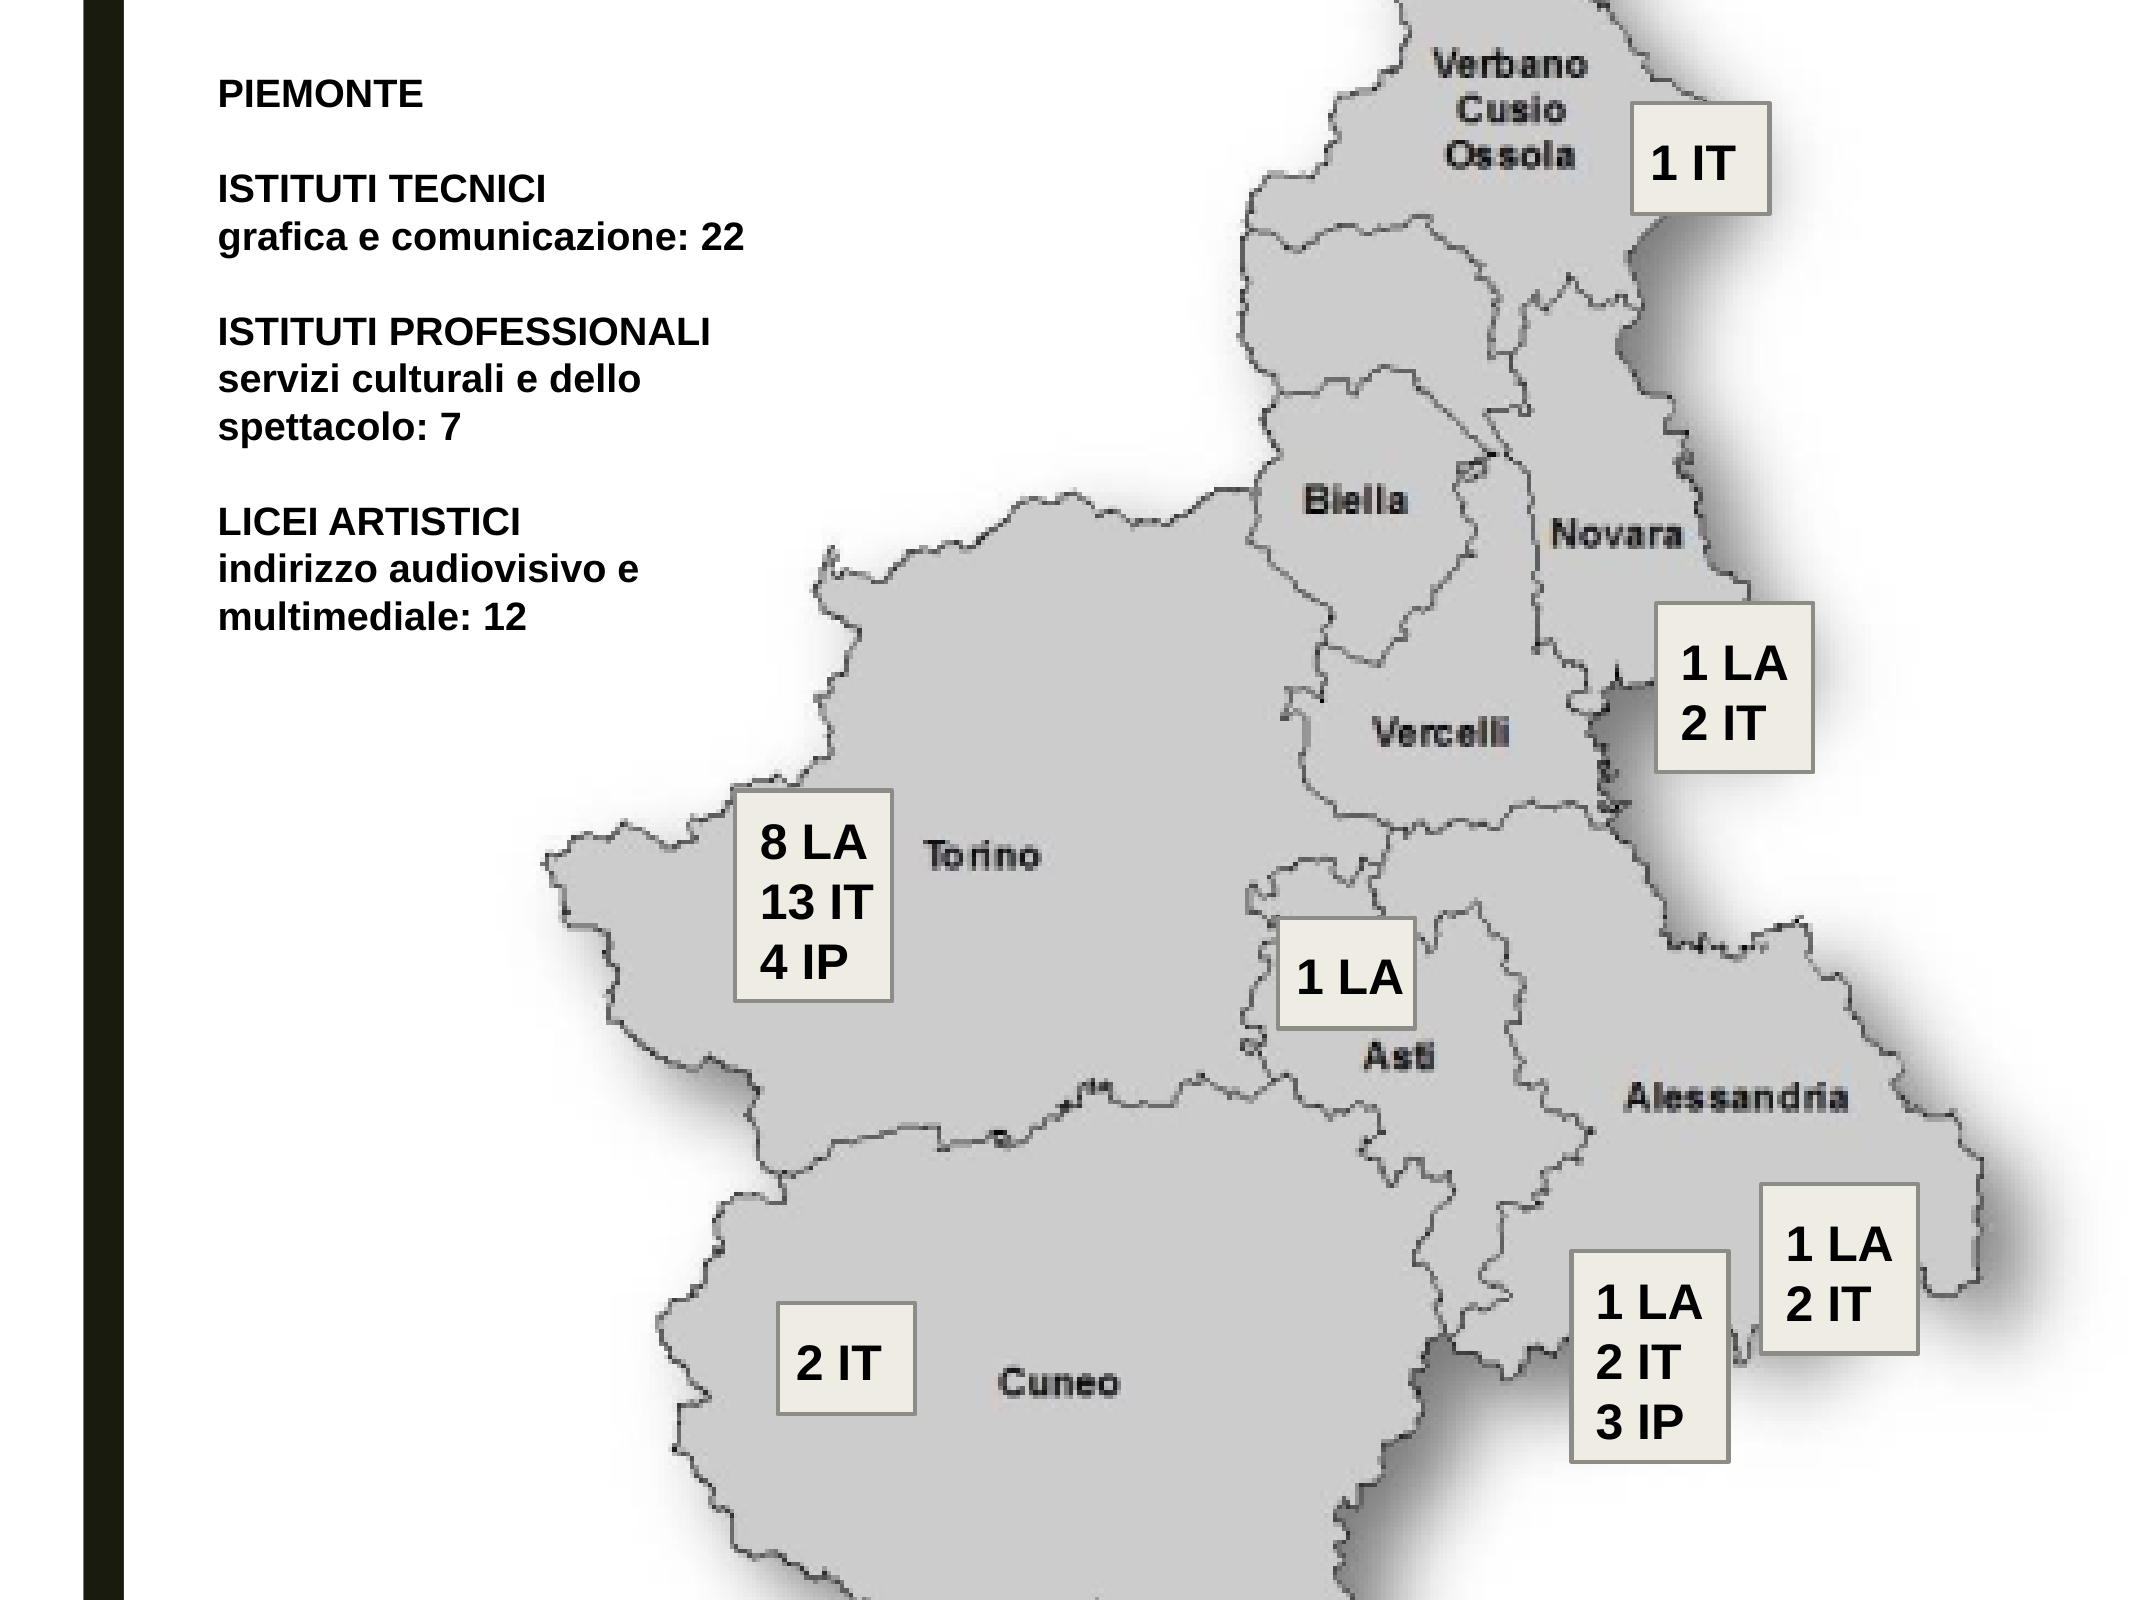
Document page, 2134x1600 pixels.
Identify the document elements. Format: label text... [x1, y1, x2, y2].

text_box PIEMONTE ISTITUTI TECNICI grafica e comunicazione: 22 ISTITUTI PROFESSIONALI servizi culturali e dello spettacolo: 7 LICEI ARTISTICI indirizzo audiovisivo e multimediale: 12 [217, 68, 466, 639]
picture [466, 0, 2134, 1600]
